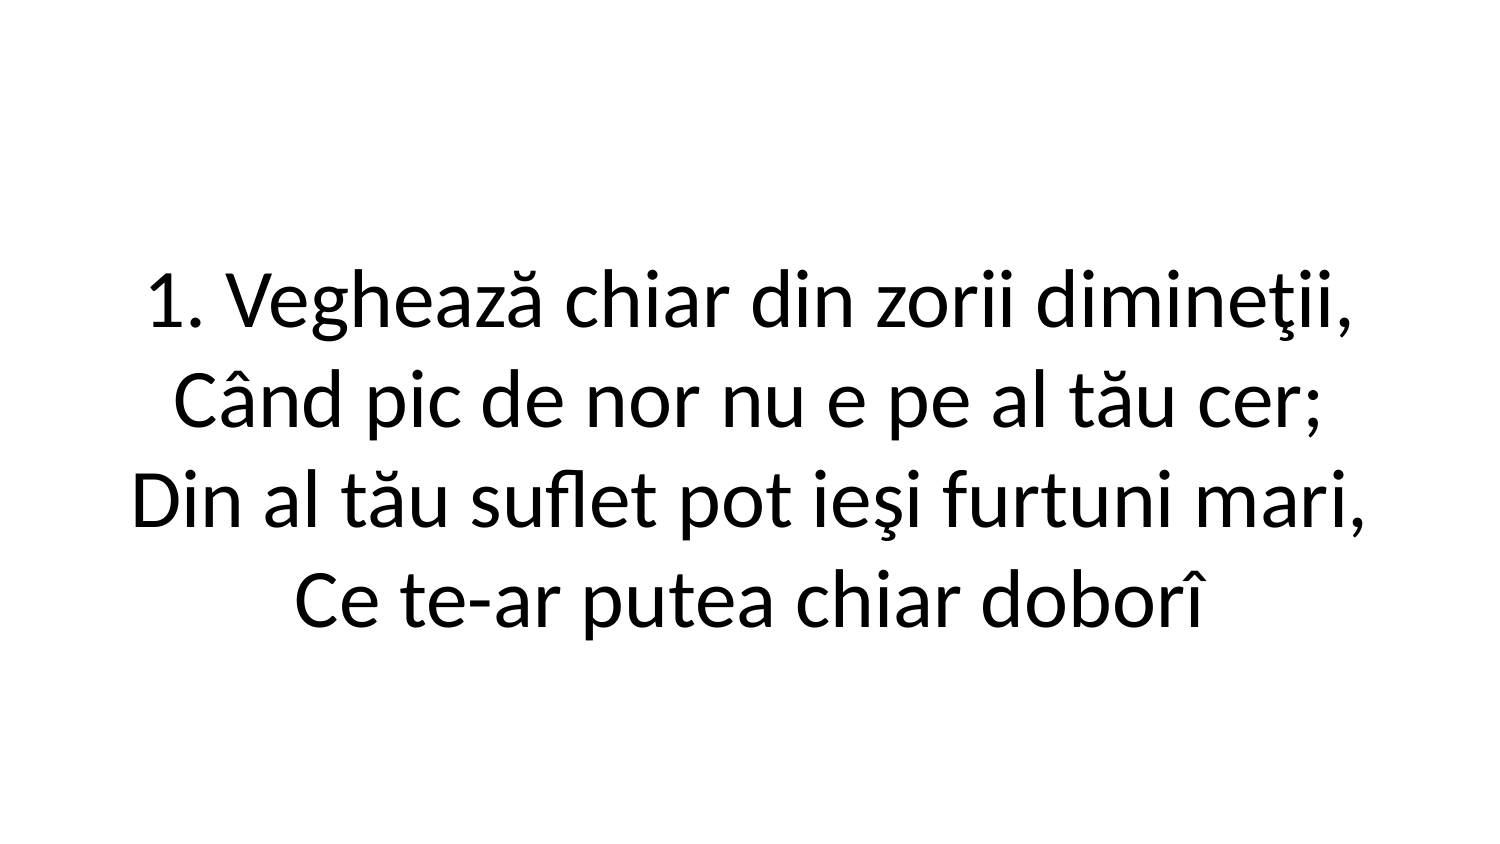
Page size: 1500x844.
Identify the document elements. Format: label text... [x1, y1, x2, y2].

text_box 1. Veghează chiar din zorii dimineţii, Când pic de nor nu e pe al tău cer; Din al tău suflet pot ieşi furtuni mari, Ce te-ar putea chiar doborî [115, 192, 1385, 652]
